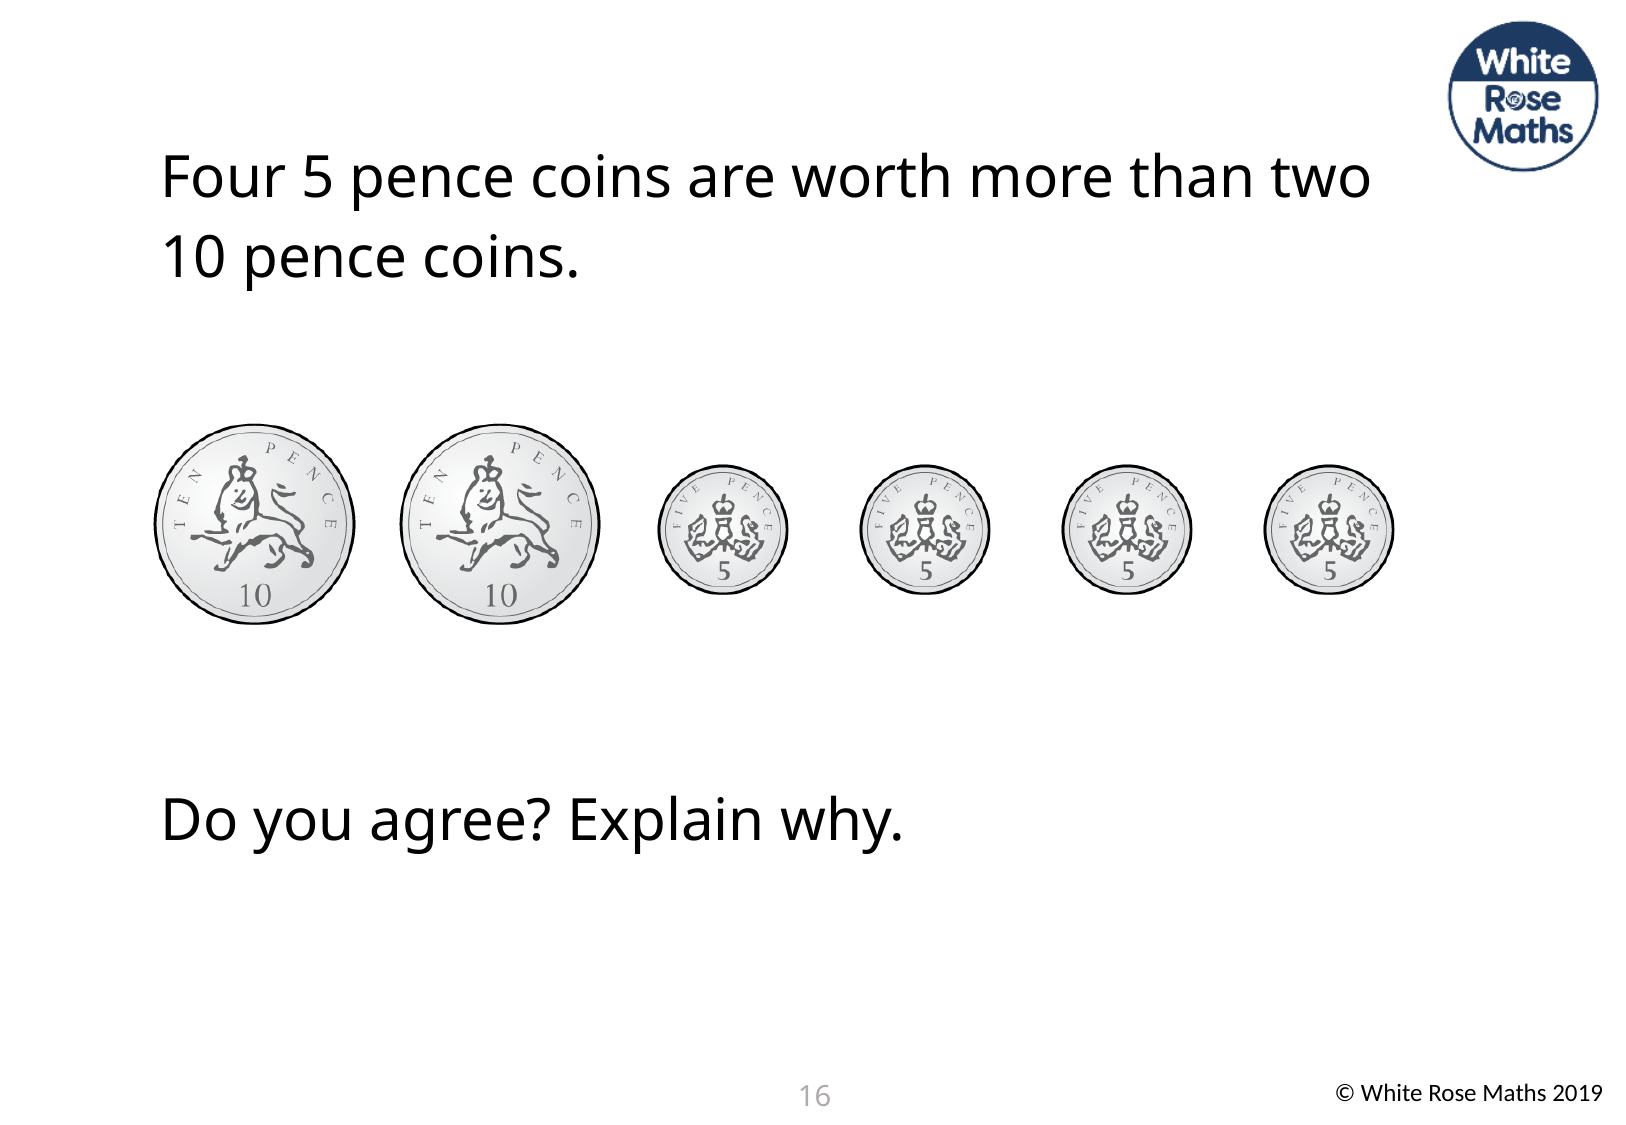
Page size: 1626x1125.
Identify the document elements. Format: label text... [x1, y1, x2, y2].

slide_number 16 [776, 1069, 854, 1125]
text_box Four 5 pence coins are worth more than two 10 pence coins. Do you agree? Explain why. [145, 120, 1468, 1031]
picture [111, 394, 1449, 648]
picture [1444, 17, 1602, 175]
